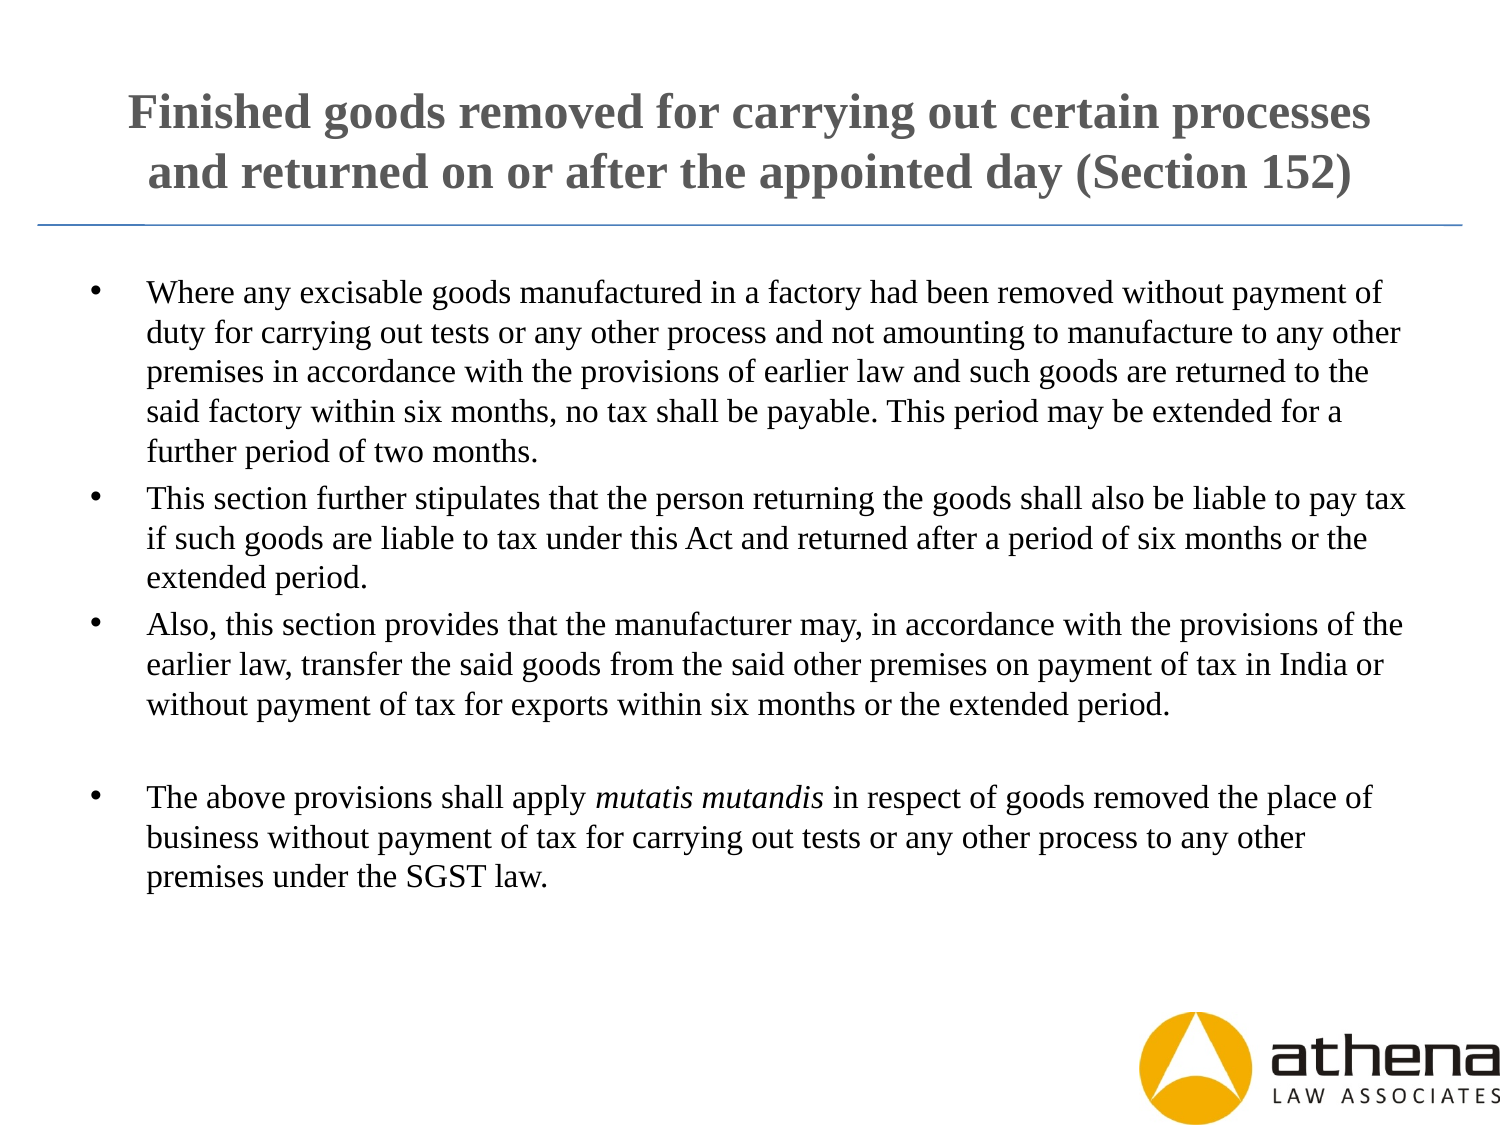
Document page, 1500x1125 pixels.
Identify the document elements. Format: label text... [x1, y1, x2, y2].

title Finished goods removed for carrying out certain processes and returned on or after the appointed day (Section 152) [75, 45, 1425, 233]
list Where any excisable goods manufactured in a factory had been removed without payment of duty for carrying out tests or any other process and not amounting to manufacture to any other premises in accordance with the provisions of earlier law and such goods are returned to the said factory within six months, no tax shall be payable. This period may be extended for a further period of two months. This section further stipulates that the person returning the goods shall also be liable to pay tax if such goods are liable to tax under this Act and returned after a period of six months or the extended period. Also, this section provides that the manufacturer may, in accordance with the provisions of the earlier law, transfer the said goods from the said other premises on payment of tax in India or without payment of tax for exports within six months or the extended period. The above provisions shall apply mutatis mutandis in respect of goods removed the place of business without payment of tax for carrying out tests or any other process to any other premises under the SGST law. [75, 262, 1425, 1005]
picture [1139, 1012, 1500, 1125]
